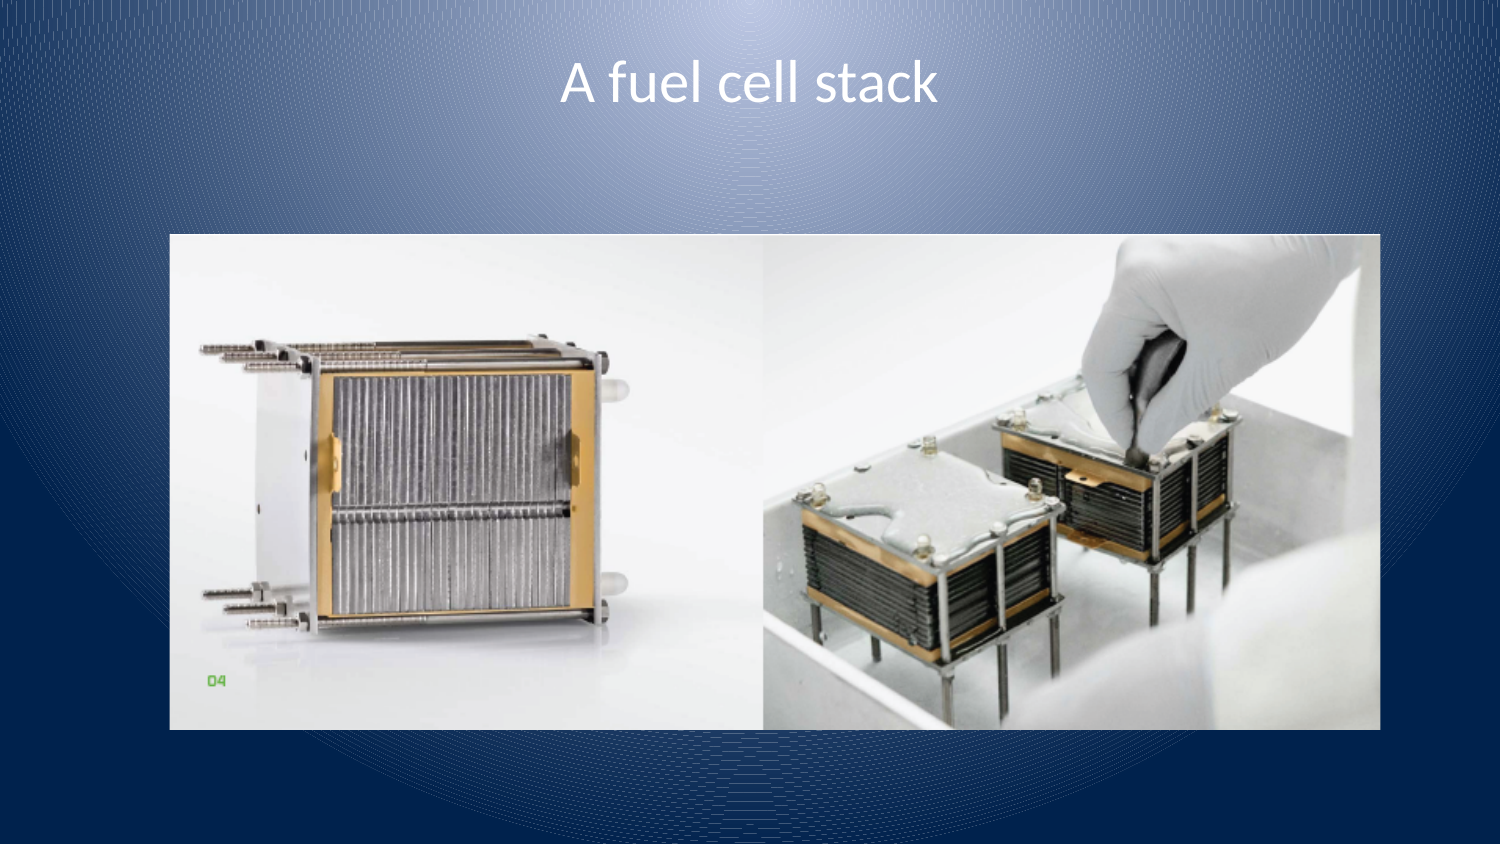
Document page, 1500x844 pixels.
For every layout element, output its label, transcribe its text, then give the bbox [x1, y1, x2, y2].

picture [169, 234, 1381, 730]
title A fuel cell stack [75, 33, 1425, 122]
